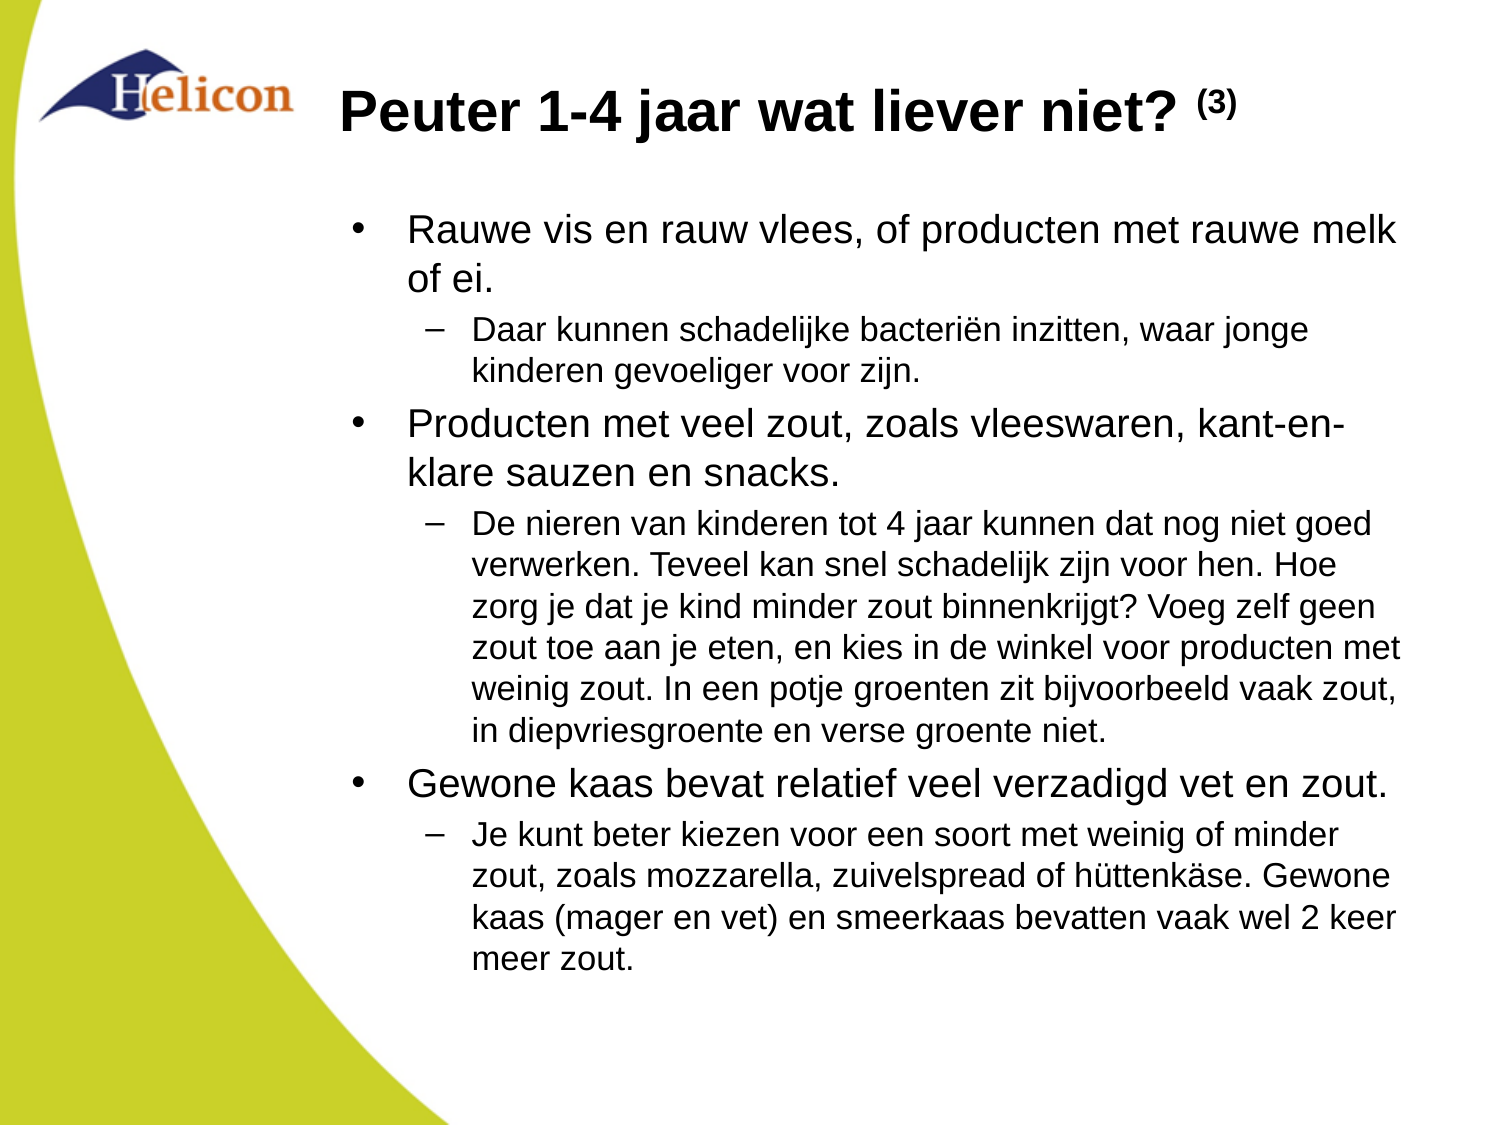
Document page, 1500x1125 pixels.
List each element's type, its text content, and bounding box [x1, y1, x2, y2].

picture [0, 0, 1500, 1125]
list Rauwe vis en rauw vlees, of producten met rauwe melk of ei. Daar kunnen schadelijke bacteriën inzitten, waar jonge kinderen gevoeliger voor zijn. Producten met veel zout, zoals vleeswaren, kant-en-klare sauzen en snacks. De nieren van kinderen tot 4 jaar kunnen dat nog niet goed verwerken. Teveel kan snel schadelijk zijn voor hen. Hoe zorg je dat je kind minder zout binnenkrijgt? Voeg zelf geen zout toe aan je eten, en kies in de winkel voor producten met weinig zout. In een potje groenten zit bijvoorbeeld vaak zout, in diepvriesgroente en verse groente niet. Gewone kaas bevat relatief veel verzadigd vet en zout. Je kunt beter kiezen voor een soort met weinig of minder zout, zoals mozzarella, zuivelspread of hüttenkäse. Gewone kaas (mager en vet) en smeerkaas bevatten vaak wel 2 keer meer zout. [336, 196, 1425, 1005]
title Peuter 1-4 jaar wat liever niet? (3) [324, 54, 1415, 161]
